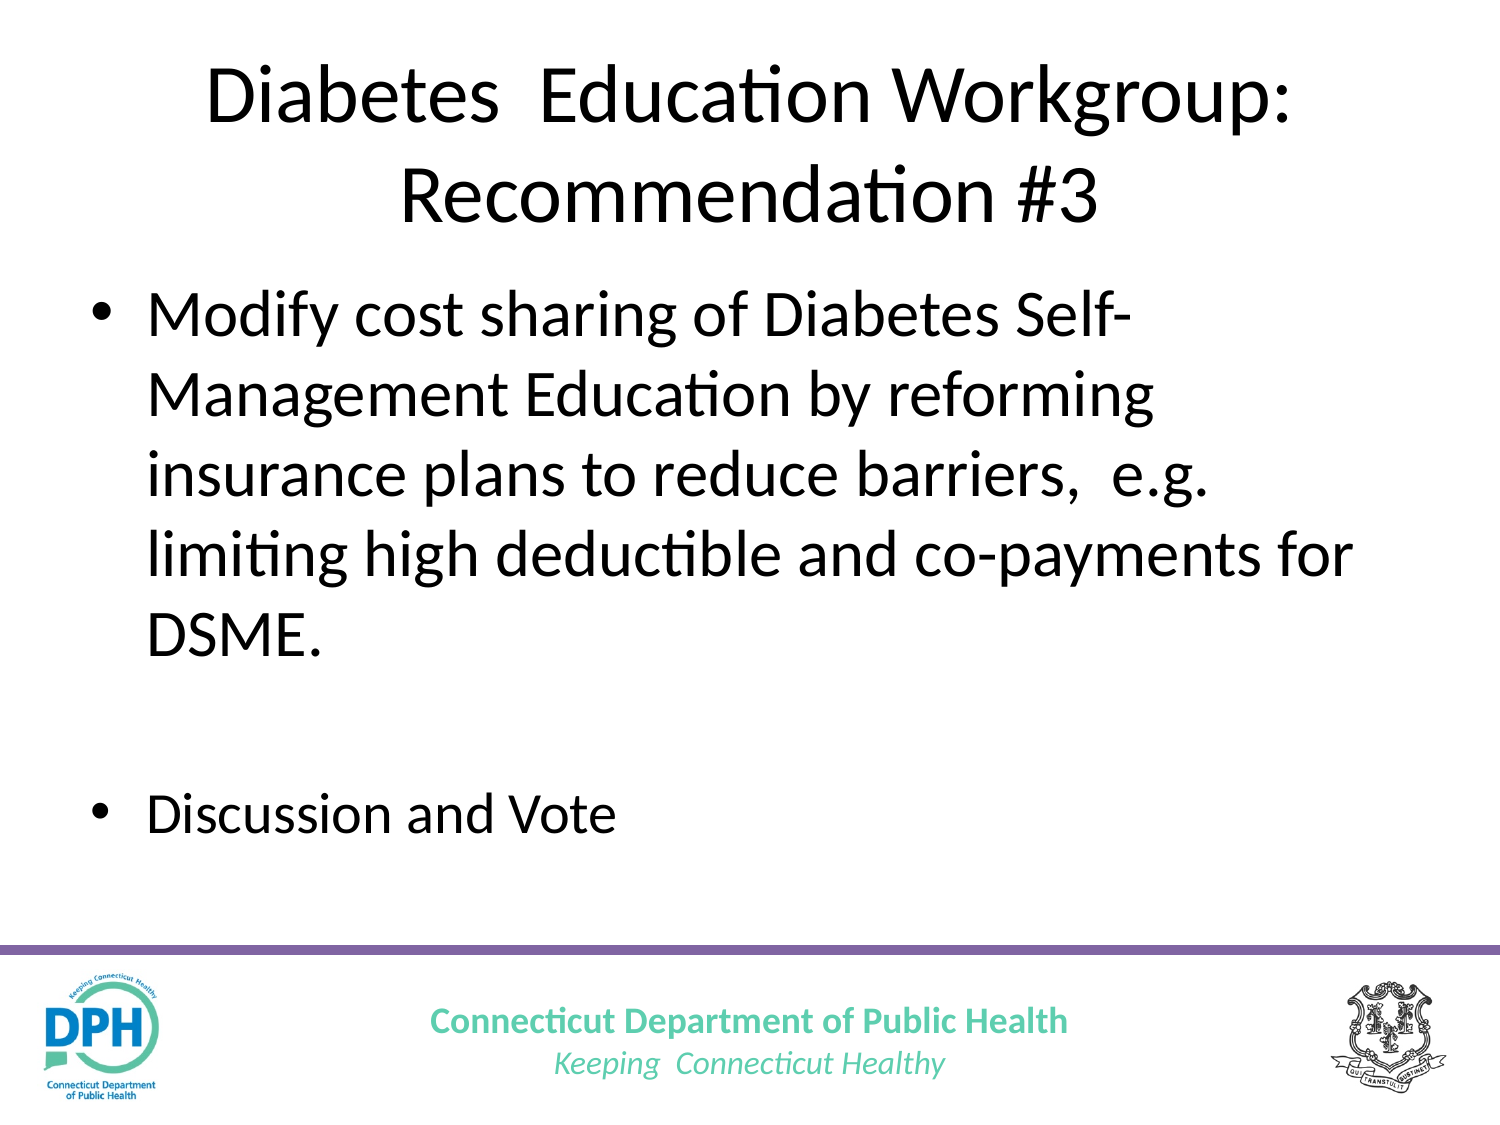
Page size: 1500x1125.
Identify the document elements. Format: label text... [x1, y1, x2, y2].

list Modify cost sharing of Diabetes Self- Management Education by reforming insurance plans to reduce barriers, e.g. limiting high deductible and co-payments for DSME. Discussion and Vote [75, 262, 1425, 702]
title Diabetes Education Workgroup: Recommendation #3 [75, 45, 1425, 233]
picture [1328, 969, 1450, 1104]
picture [37, 969, 163, 1104]
